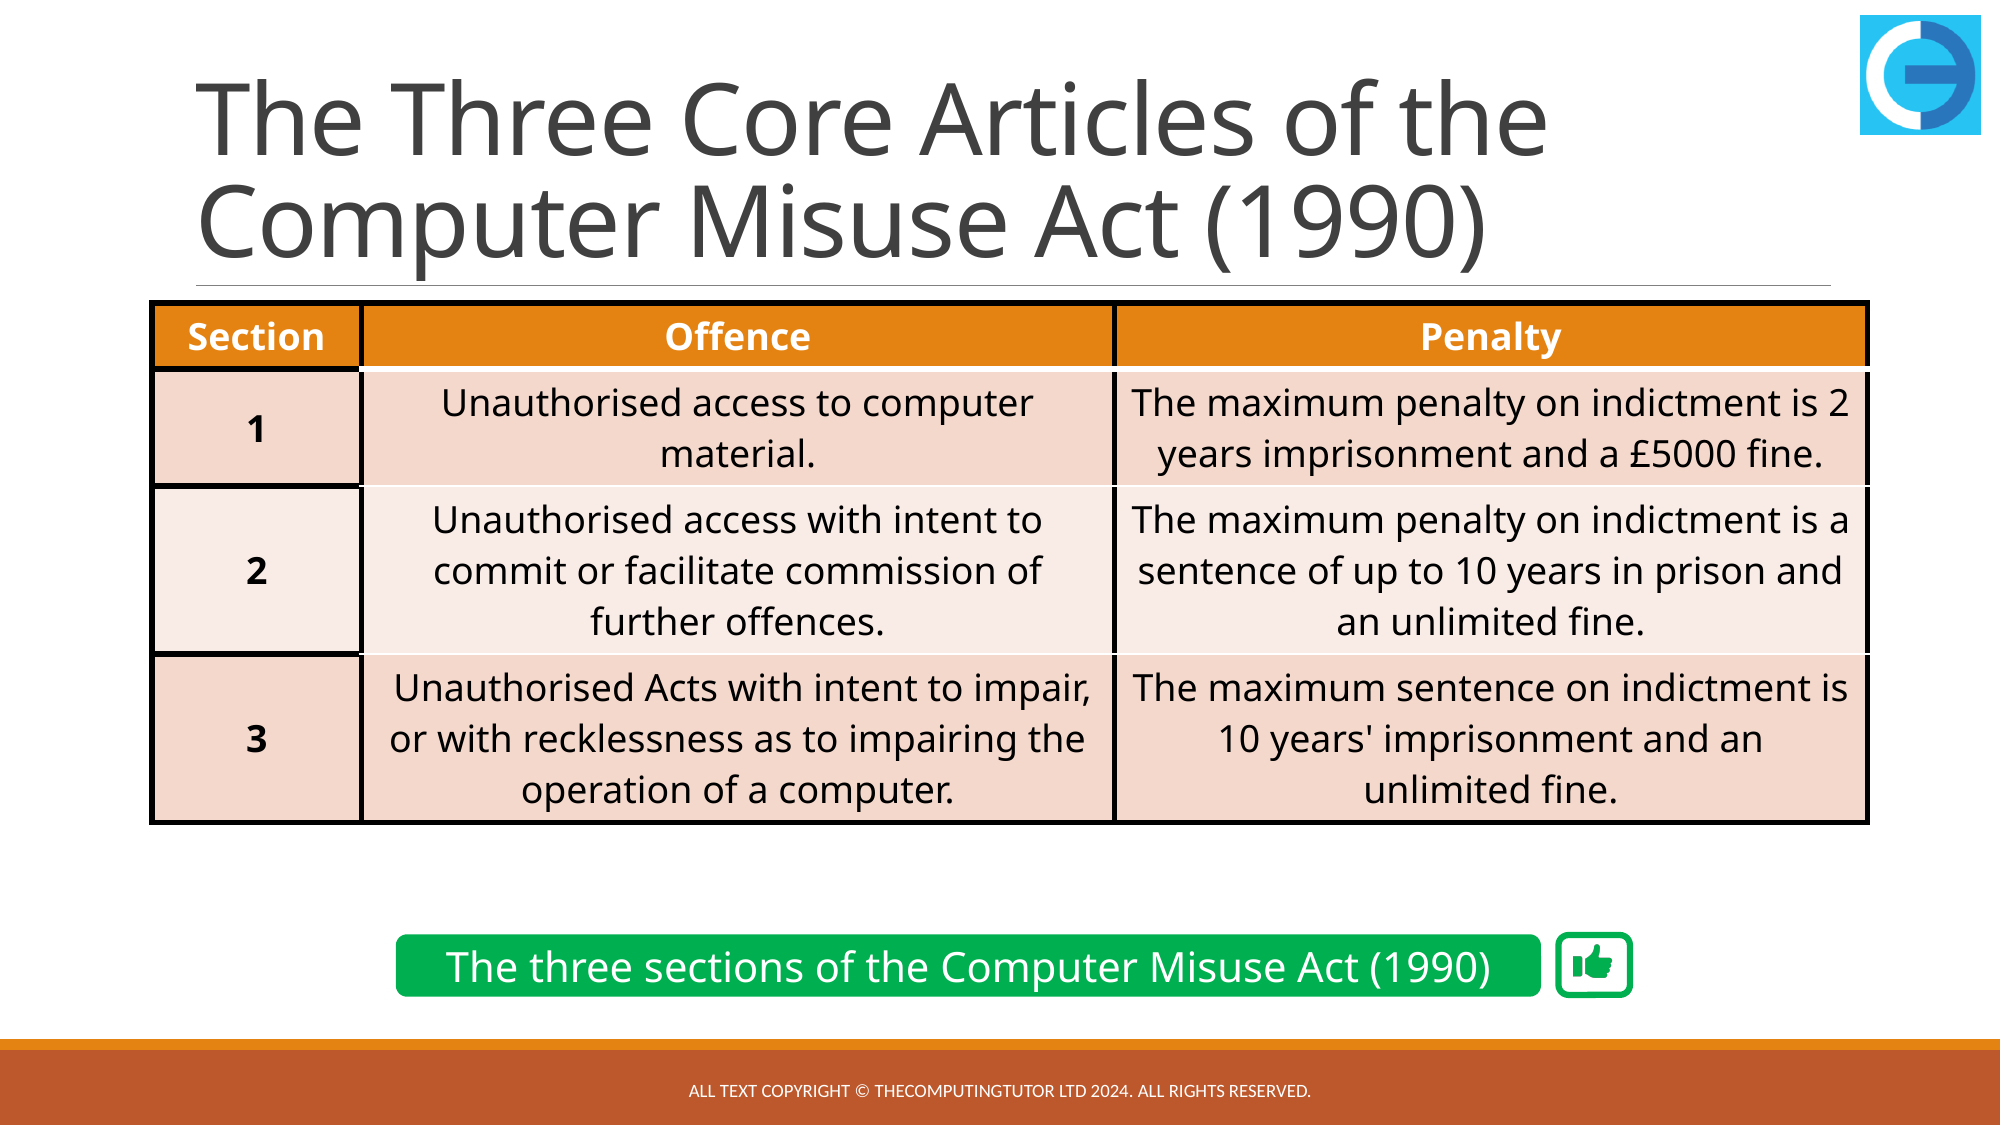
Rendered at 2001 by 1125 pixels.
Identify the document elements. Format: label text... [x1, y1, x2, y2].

table_cell The maximum penalty on indictment is 2 years imprisonment and a £5000 fine. [1117, 372, 1865, 485]
title The Three Core Articles of the Computer Misuse Act (1990) [180, 47, 1830, 285]
table_cell The maximum penalty on indictment is a sentence of up to 10 years in prison and an unlimited fine. [1117, 487, 1865, 653]
table_header Section [155, 306, 359, 366]
table_cell The maximum sentence on indictment is 10 years' imprisonment and an unlimited fine. [1117, 655, 1865, 820]
table_header Penalty [1117, 306, 1865, 366]
text_box The three sections of the Computer Misuse Act (1990) [395, 934, 1542, 997]
table_cell 1 [155, 372, 359, 483]
table_cell 2 [155, 489, 359, 651]
picture [1860, 15, 1981, 135]
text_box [1557, 934, 1631, 996]
footer All text copyright © TheComputingTutor Ltd 2024. All rights Reserved. [604, 1059, 1396, 1120]
table_header Offence [364, 306, 1112, 366]
table_cell Unauthorised Acts with intent to impair, or with recklessness as to impairing the operation of a computer. [364, 655, 1112, 820]
table_cell Unauthorised access with intent to commit or facilitate commission of further offences. [364, 487, 1112, 653]
table_cell 3 [155, 657, 359, 820]
table_cell Unauthorised access to computer material. [364, 372, 1112, 485]
